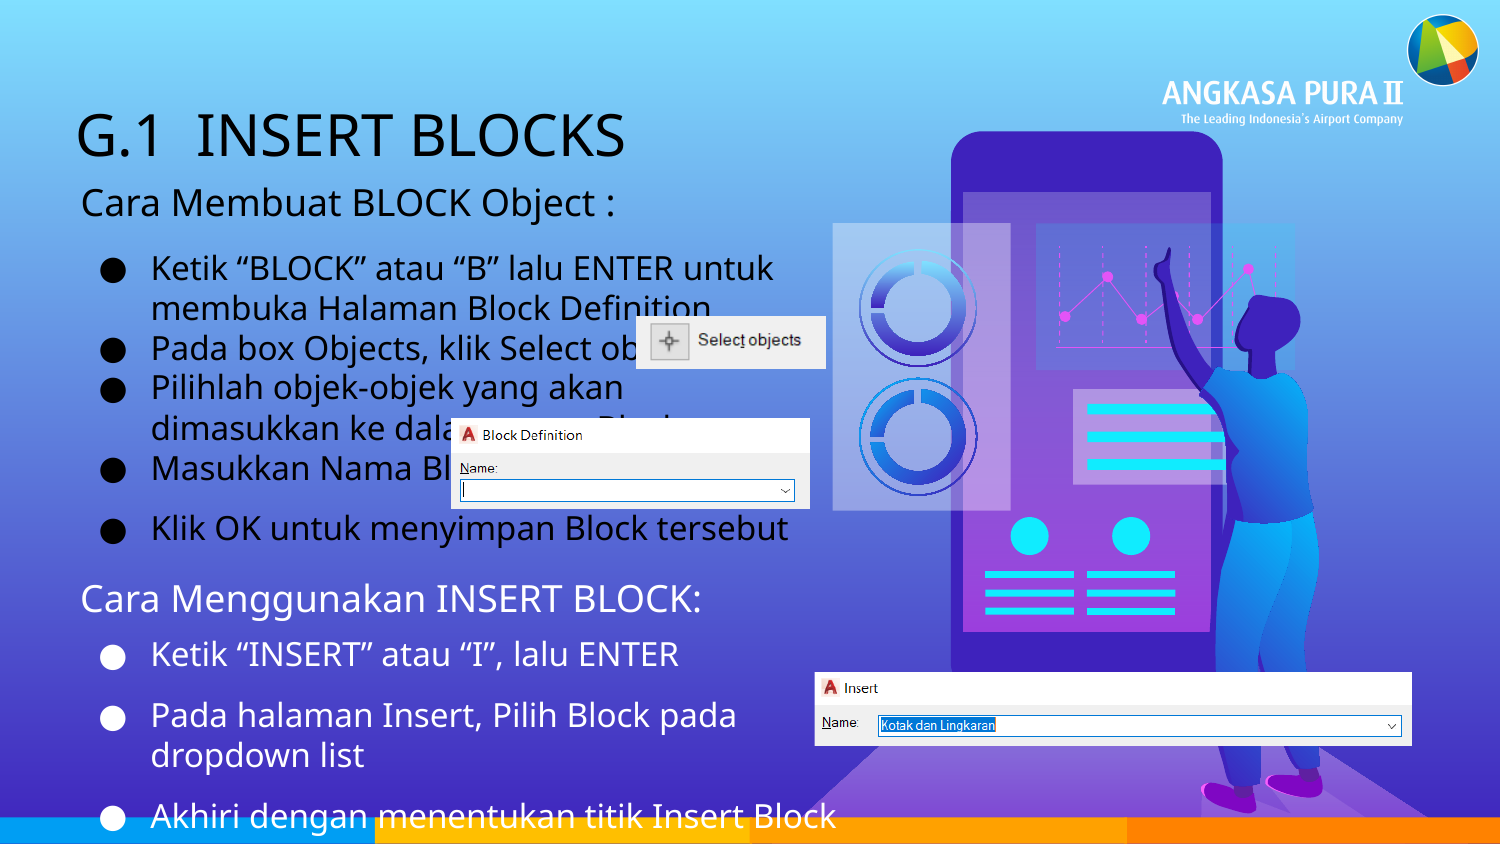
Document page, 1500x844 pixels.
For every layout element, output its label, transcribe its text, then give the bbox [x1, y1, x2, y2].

text_box Cara Menggunakan INSERT BLOCK: [65, 565, 744, 618]
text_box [0, 817, 1500, 844]
title G.1 INSERT BLOCKS [60, 83, 1064, 181]
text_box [749, 131, 1500, 816]
list Ketik “BLOCK” atau “B” lalu ENTER untuk membuka Halaman Block Definition Pada box Objects, klik Select objetcs Pilihlah objek-objek yang akan dimasukkan ke dalam suatu Block Masukkan Nama Block Klik OK untuk menyimpan Block tersebut [60, 232, 744, 618]
picture [636, 316, 826, 369]
picture [1162, 14, 1479, 126]
picture [451, 418, 811, 510]
subtitle Cara Membuat BLOCK Object : [65, 181, 744, 232]
text_box Ketik “INSERT” atau “I”, lalu ENTER Pada halaman Insert, Pilih Block pada dropdown list Akhiri dengan menentukan titik Insert Block [60, 618, 744, 815]
picture [814, 672, 1413, 747]
